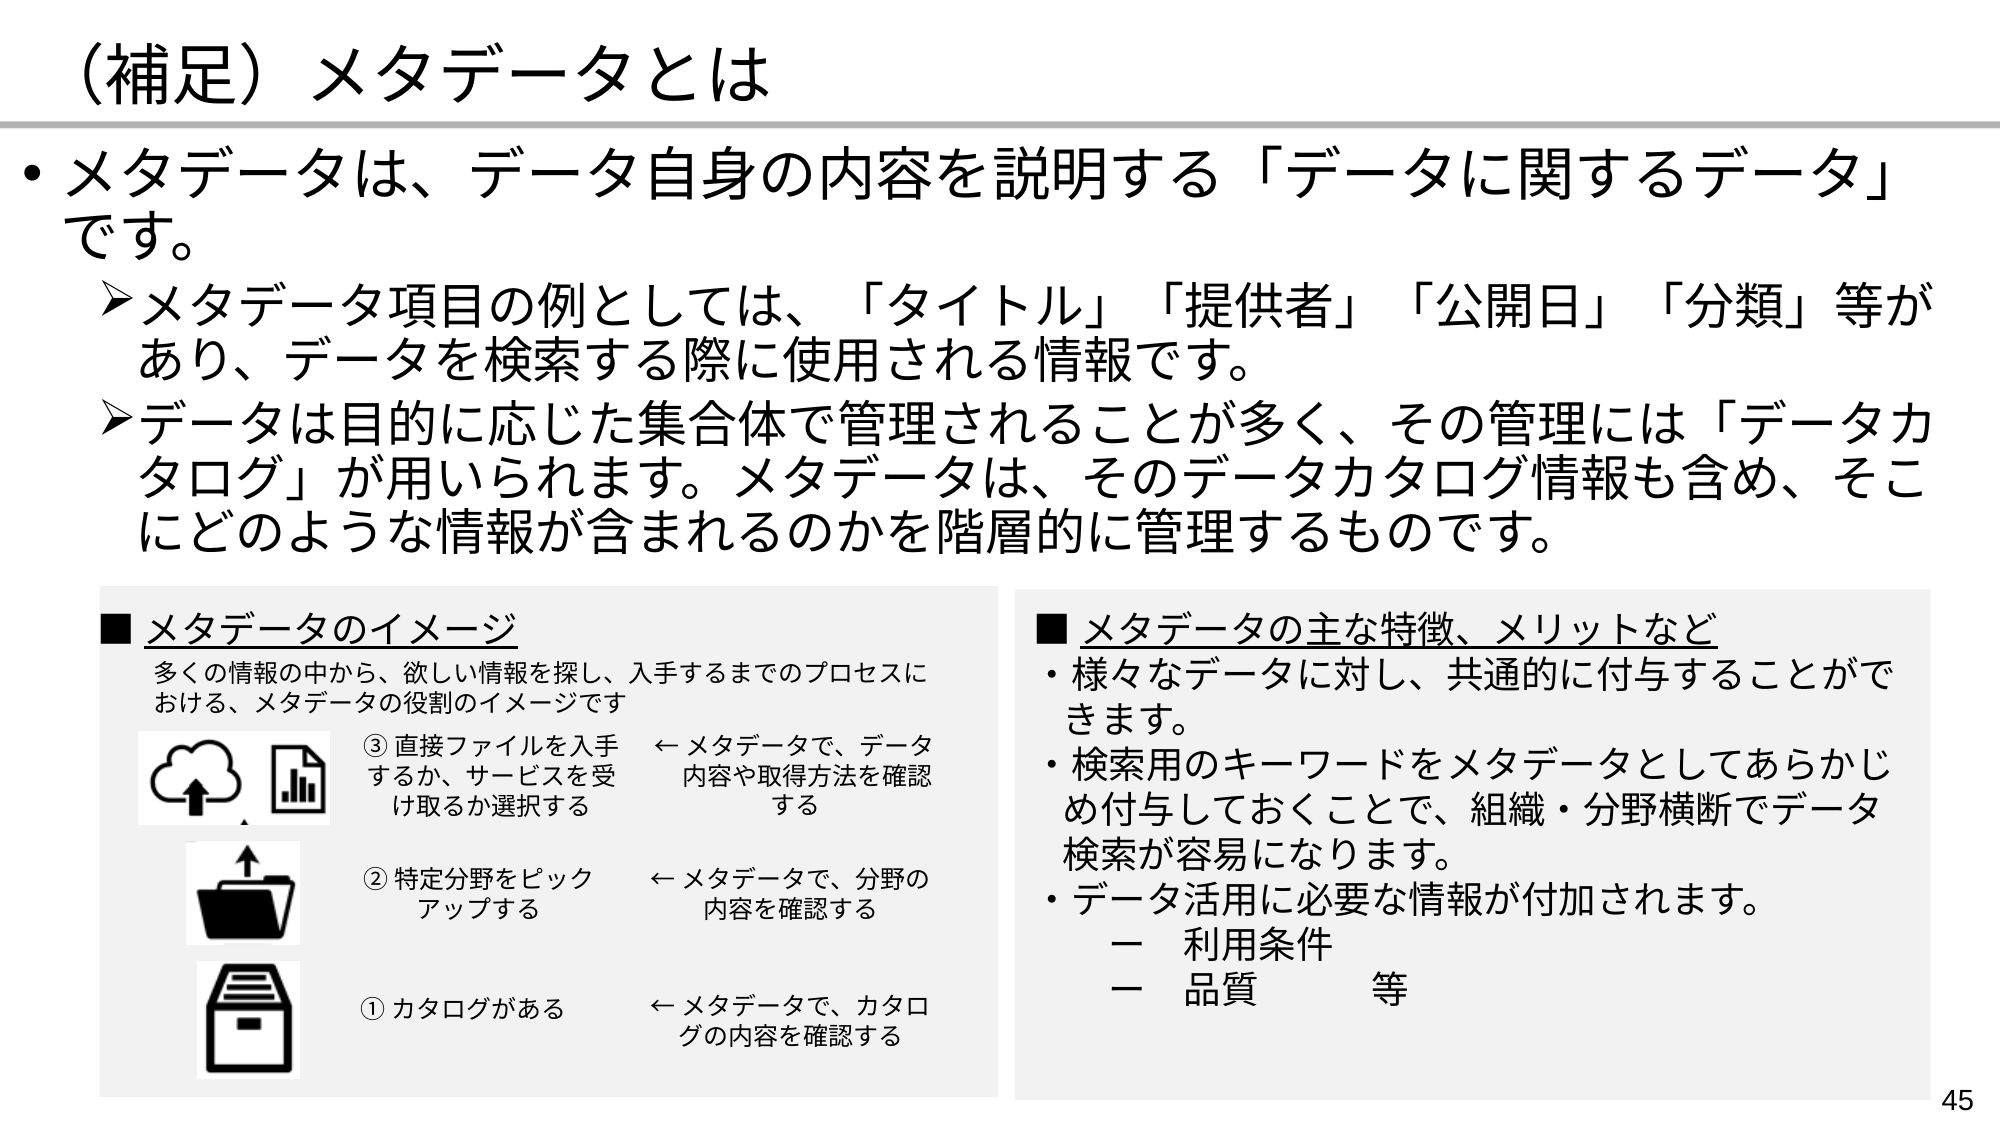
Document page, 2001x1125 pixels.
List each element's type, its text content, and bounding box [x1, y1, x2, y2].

text_box ②特定分野をピックアップする [347, 845, 612, 941]
slide_number 45 [1881, 1073, 1989, 1124]
picture [186, 841, 300, 945]
picture [197, 961, 300, 1079]
text_box ■メタデータの主な特徴、メリットなど ・様々なデータに対し、共通的に付与することができます。 ・検索用のキーワードをメタデータとしてあらかじめ付与しておくことで、組織・分野横断でデータ検索が容易になります。 ・データ活用に必要な情報が付加されます。 ー 利用条件 ー 品質 等 [1018, 598, 1935, 1019]
text_box メタデータは、データ自身の内容を説明する「データに関するデータ」です。 メタデータ項目の例としては、「タイトル」「提供者」「公開日」「分類」等があり、データを検索する際に使用される情報です。 データは目的に応じた集合体で管理されることが多く、その管理には「データカタログ」が用いられます。メタデータは、そのデータカタログ情報も含め、そこにどのような情報が含まれるのかを階層的に管理するものです。 [7, 137, 1981, 530]
text_box ③直接ファイルを入手するか、サービスを受け取るか選択する [347, 727, 636, 823]
text_box [1014, 588, 1932, 1101]
text_box ■メタデータのイメージ [82, 598, 792, 659]
picture [138, 731, 330, 826]
text_box [99, 585, 999, 1098]
text_box ←メタデータで、データ 内容や取得方法を確認する [634, 721, 956, 829]
text_box ①カタログがある [340, 977, 612, 1040]
text_box （補足）メタデータとは [23, 34, 1910, 121]
text_box ←メタデータで、分野の内容を確認する [626, 845, 956, 941]
text_box 多くの情報の中から、欲しい情報を探し、入手するまでのプロセスにおける、メタデータの役割のイメージです [138, 656, 960, 719]
text_box ←メタデータで、カタログの内容を確認する [626, 980, 956, 1061]
